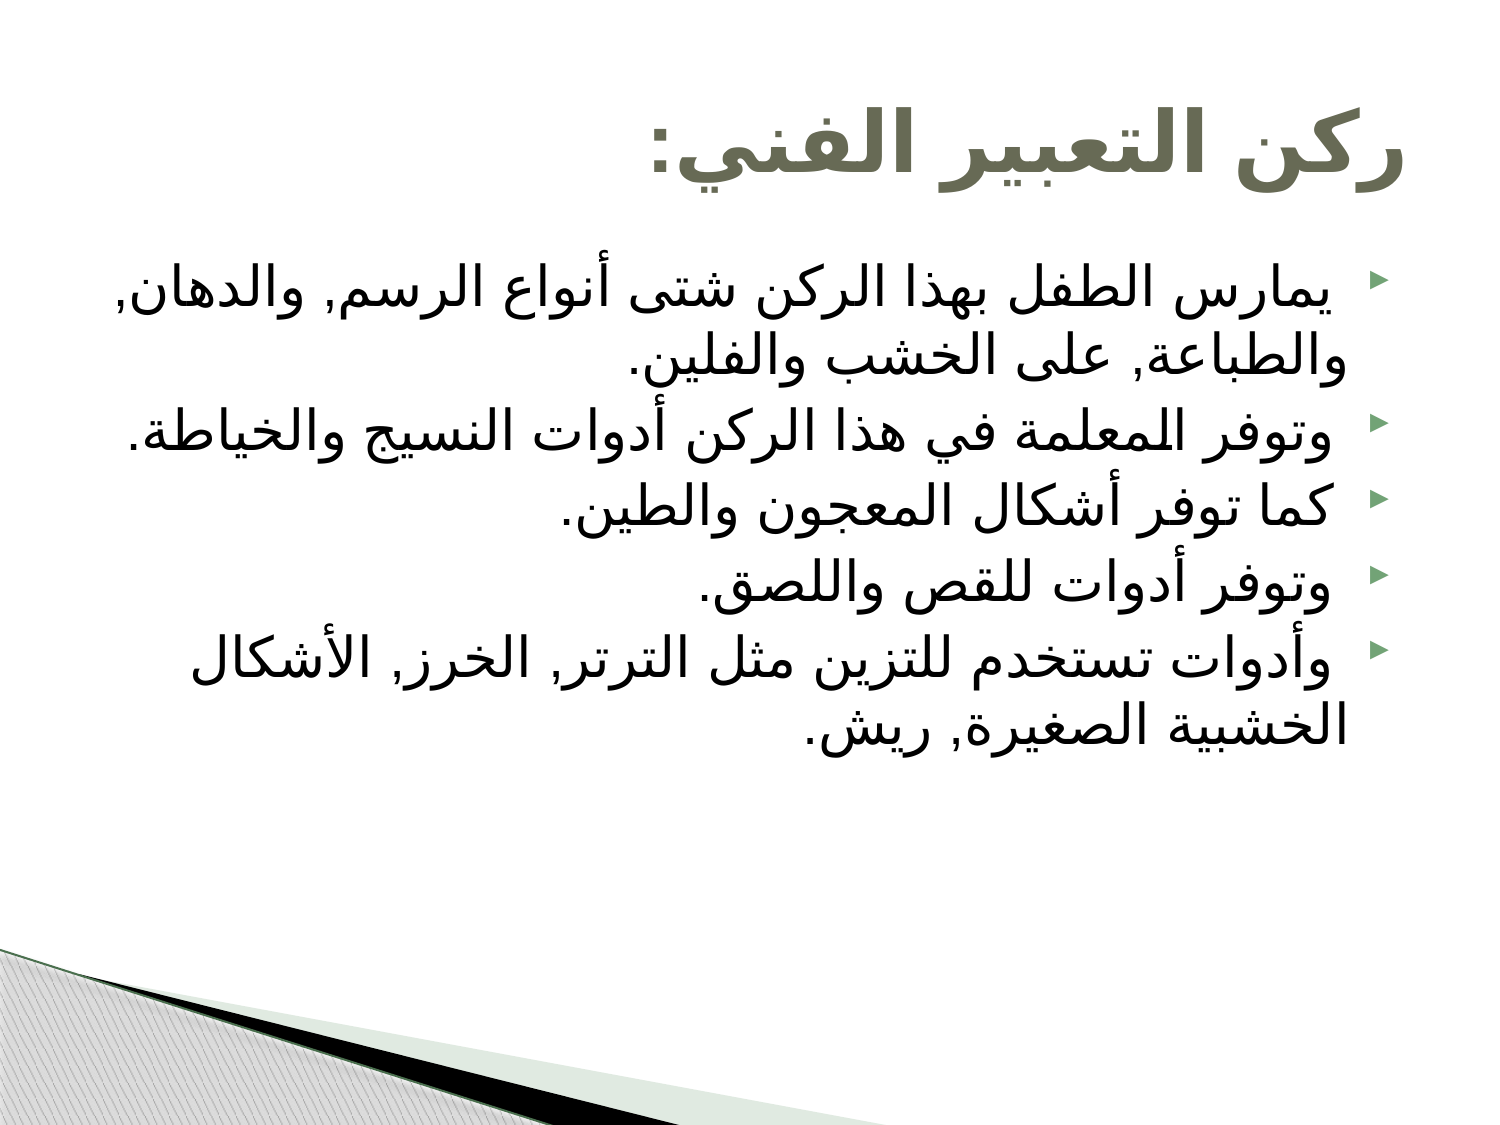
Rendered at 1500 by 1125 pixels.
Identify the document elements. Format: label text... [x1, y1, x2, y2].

title ركن التعبير الفني: [75, 45, 1425, 233]
list يمارس الطفل بهذا الركن شتى أنواع الرسم, والدهان, والطباعة, على الخشب والفلين. وتوفر المعلمة في هذا الركن أدوات النسيج والخياطة. كما توفر أشكال المعجون والطين. وتوفر أدوات للقص واللصق. وأدوات تستخدم للتزين مثل الترتر, الخرز, الأشكال الخشبية الصغيرة, ريش. [74, 242, 1426, 986]
